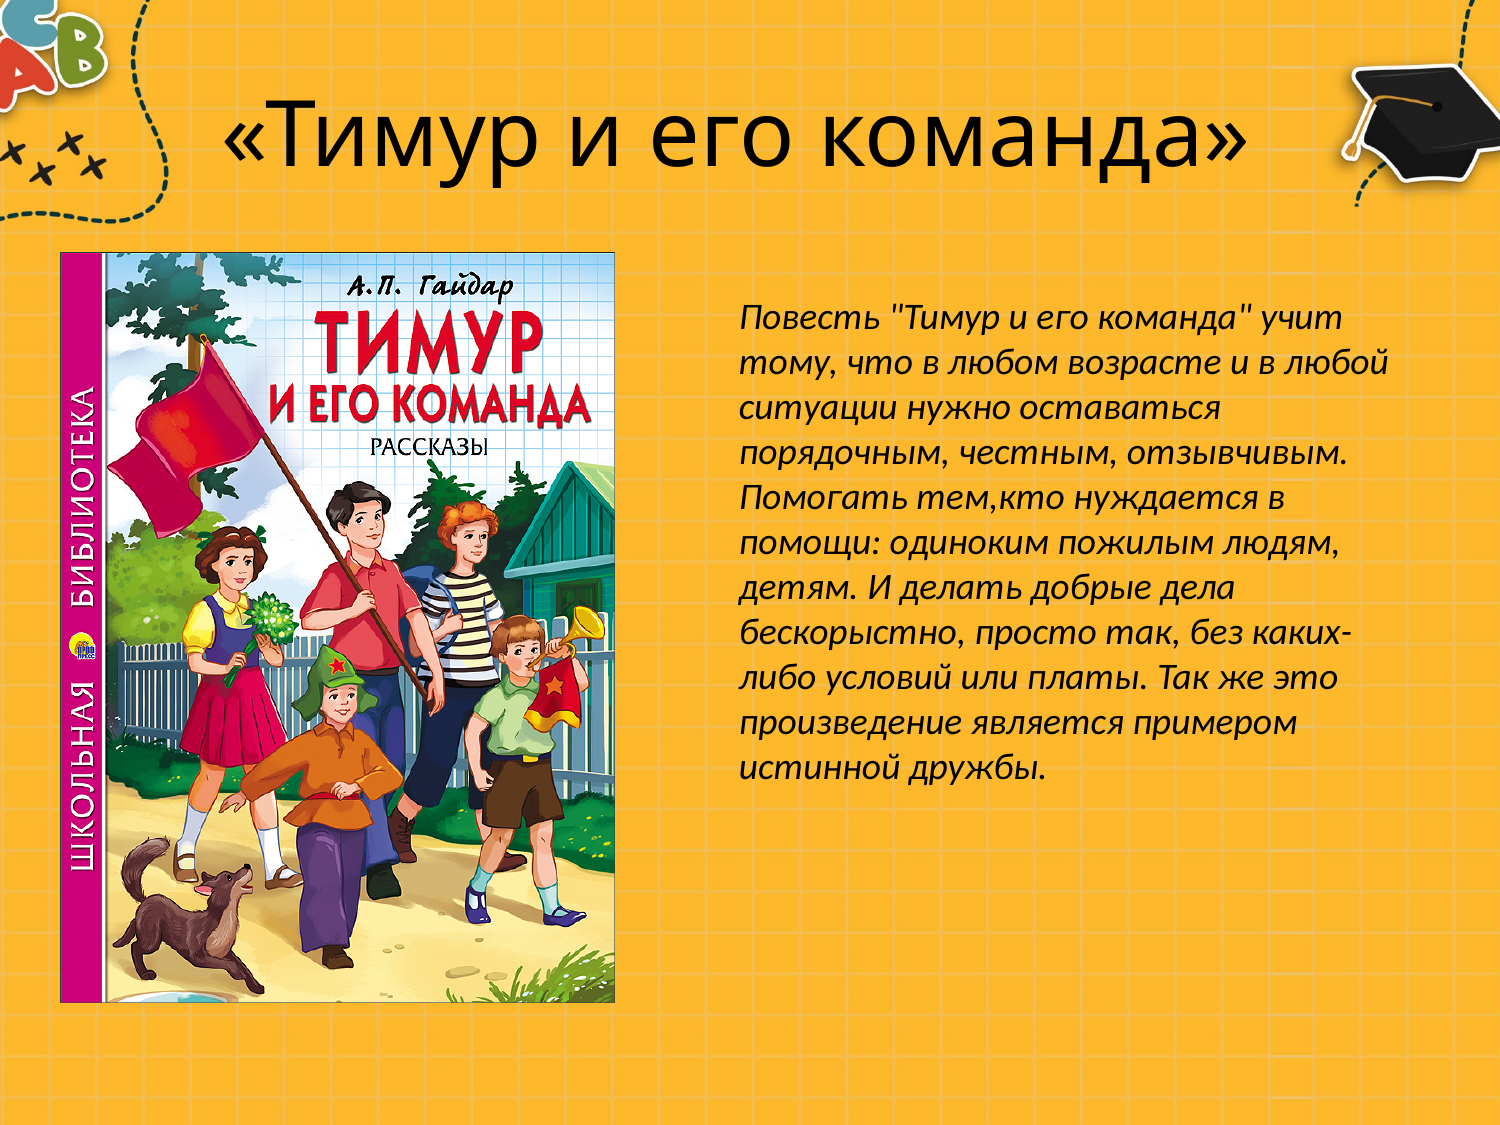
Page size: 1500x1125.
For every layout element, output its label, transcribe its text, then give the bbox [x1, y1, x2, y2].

title «Тимур и его команда» [206, 27, 1500, 246]
picture [0, 0, 1500, 1125]
text_box Повесть "Тимур и его команда" учит тому, что в любом возрасте и в любой ситуации нужно оставаться порядочным, честным, отзывчивым. Помогать тем,кто нуждается в помощи: одиноким пожилым людям, детям. И делать добрые дела бескорыстно, просто так, без каких-либо условий или платы. Так же это произведение является примером истинной дружбы. [724, 284, 1430, 795]
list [60, 252, 615, 1003]
